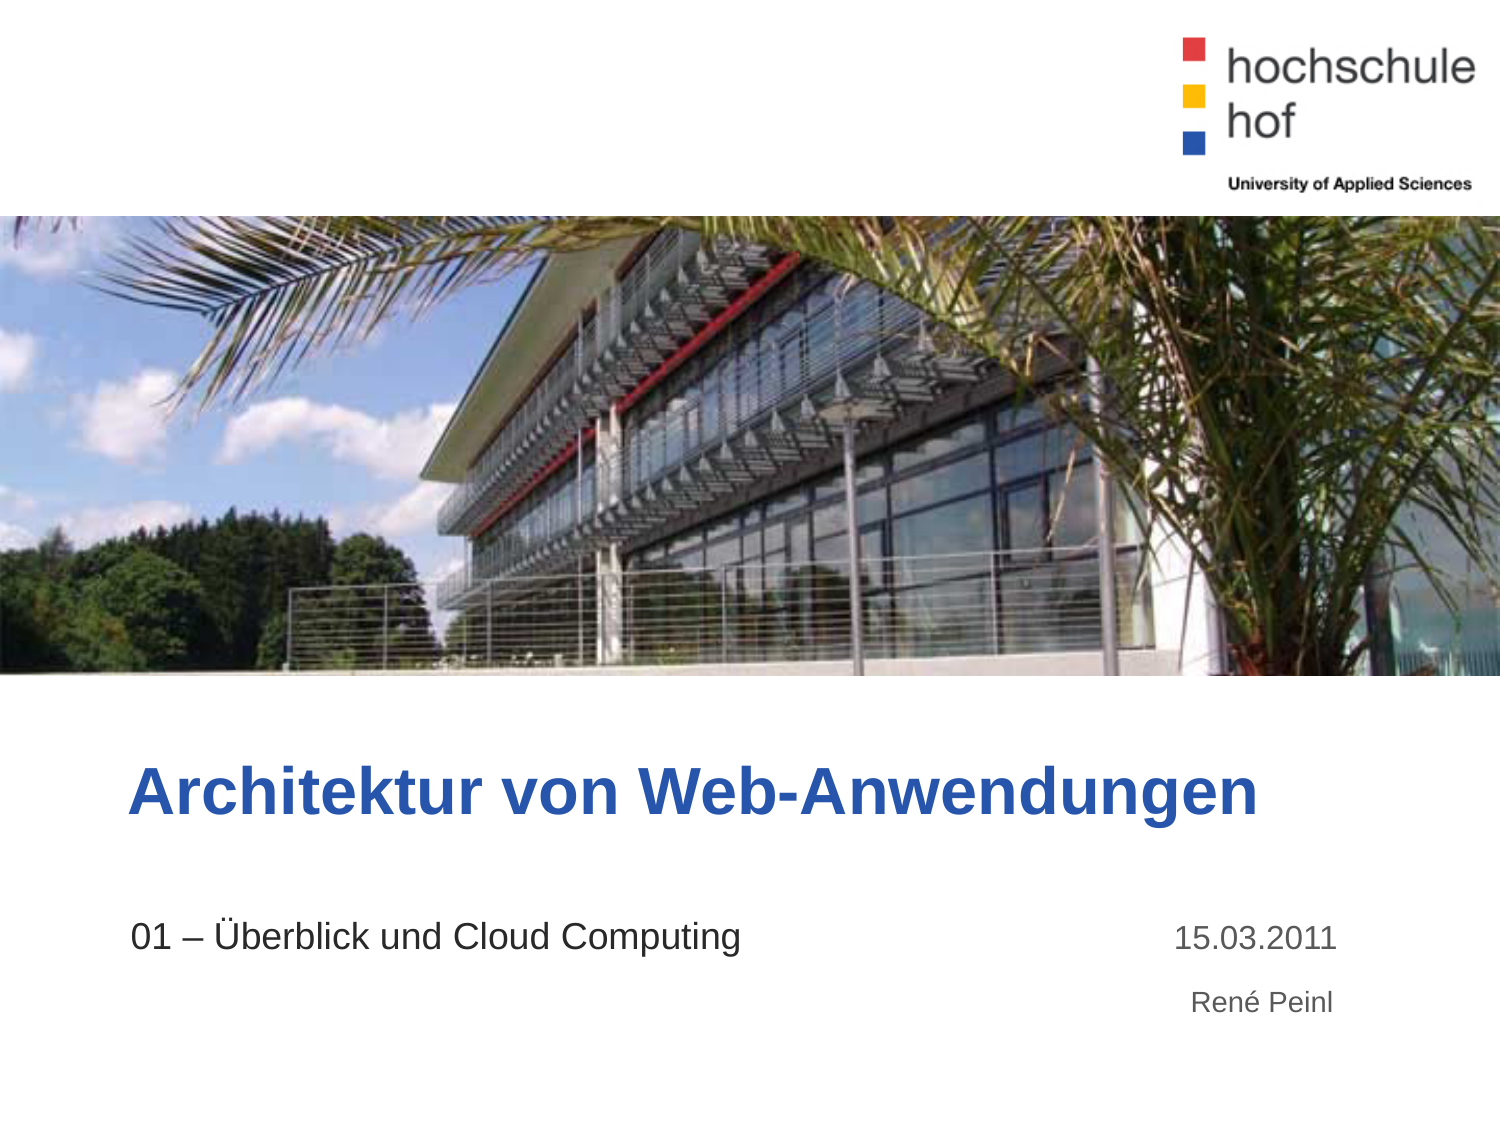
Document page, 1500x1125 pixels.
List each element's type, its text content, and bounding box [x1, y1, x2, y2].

text_box 15.03.2011 [1139, 908, 1353, 964]
text_box René Peinl [1175, 975, 1349, 1026]
subtitle 01 – Überblick und Cloud Computing [115, 881, 1390, 1012]
picture [1182, 0, 1500, 207]
picture [0, 216, 1500, 676]
title Architektur von Web-Anwendungen [112, 703, 1388, 882]
